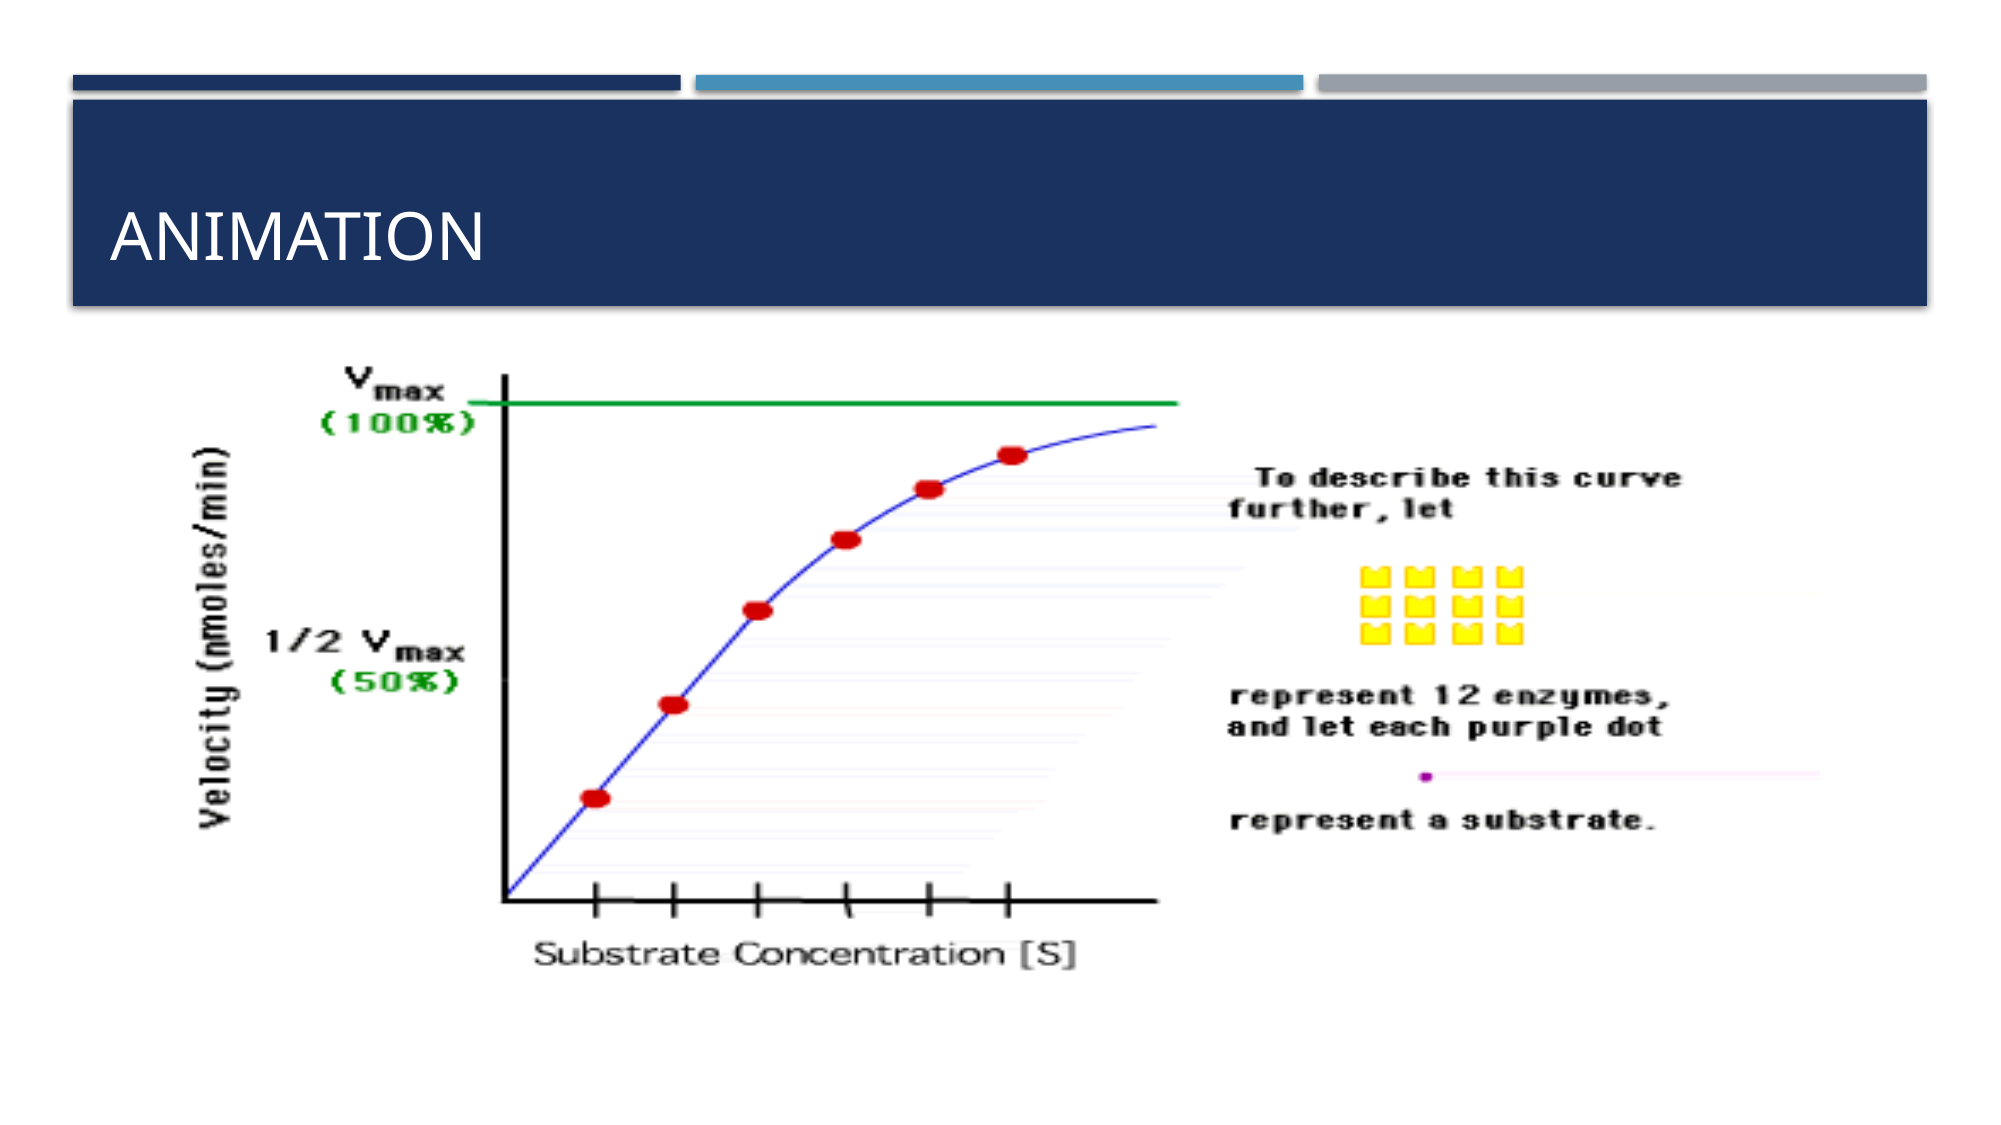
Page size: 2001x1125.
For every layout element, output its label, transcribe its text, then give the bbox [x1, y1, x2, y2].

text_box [169, 322, 1821, 995]
title Animation [95, 119, 1905, 282]
